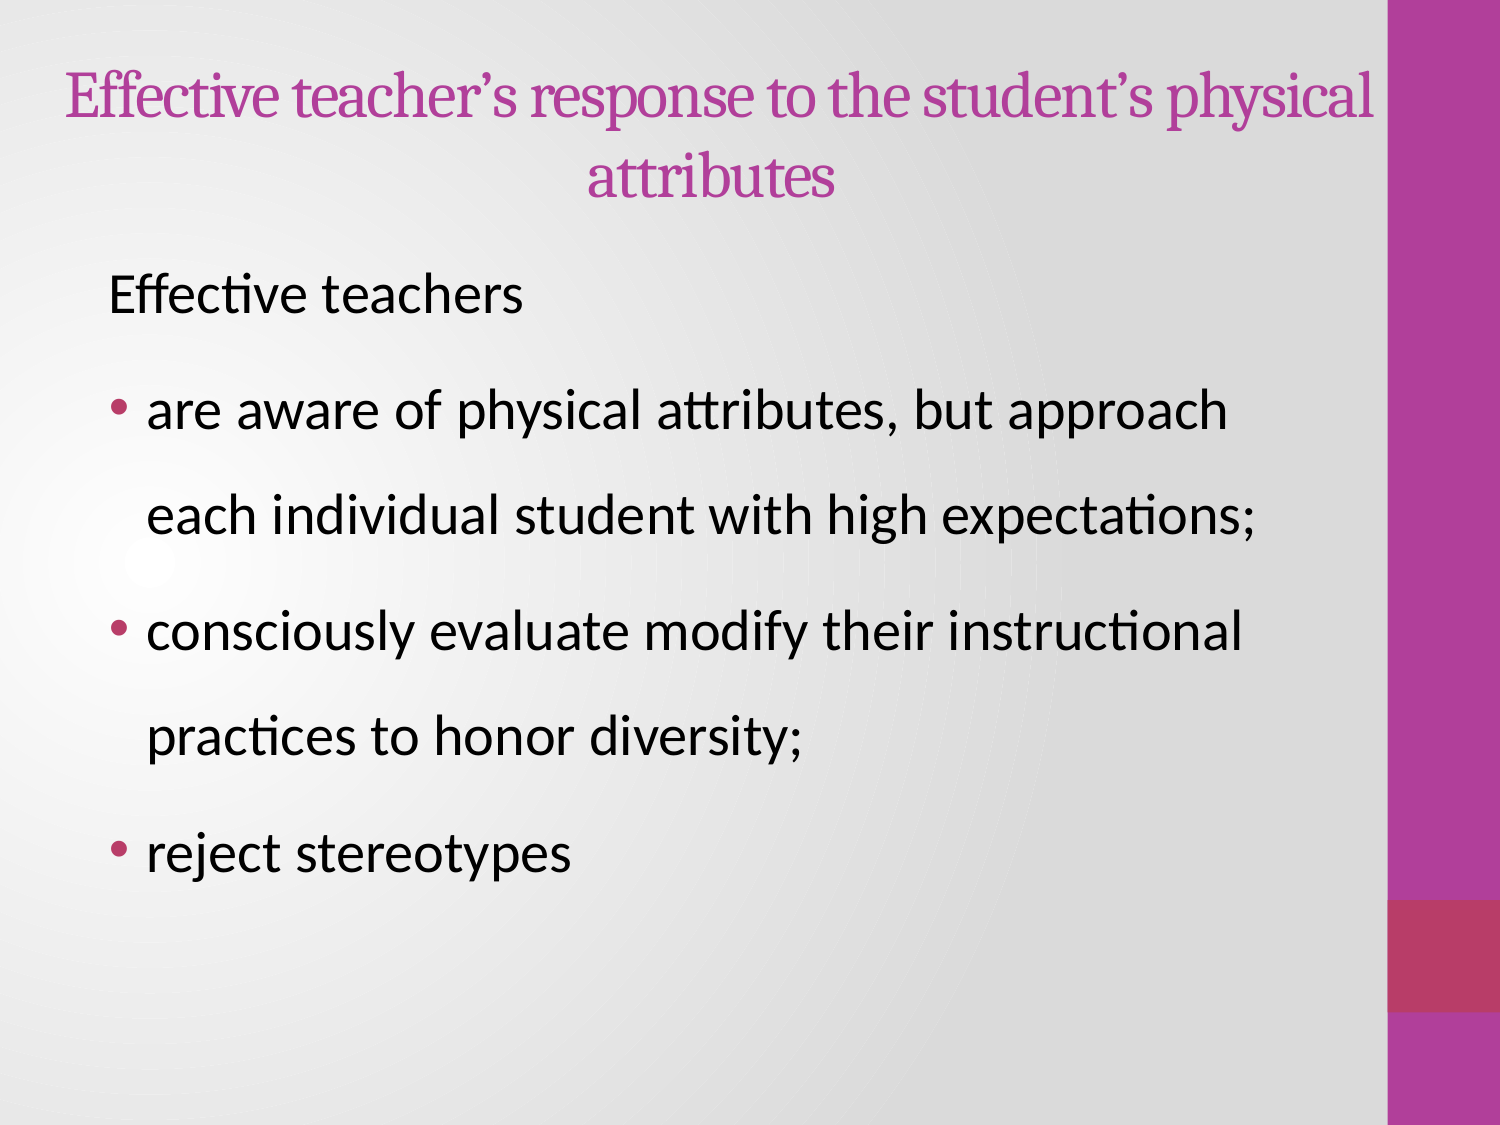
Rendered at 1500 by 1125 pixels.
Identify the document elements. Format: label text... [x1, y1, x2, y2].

list Effective teachers are aware of physical attributes, but approach each individual student with high expectations; consciously evaluate modify their instructional practices to honor diversity; reject stereotypes [75, 212, 1325, 1000]
title Effective teacher’s response to the student’s physical attributes [24, 37, 1413, 225]
